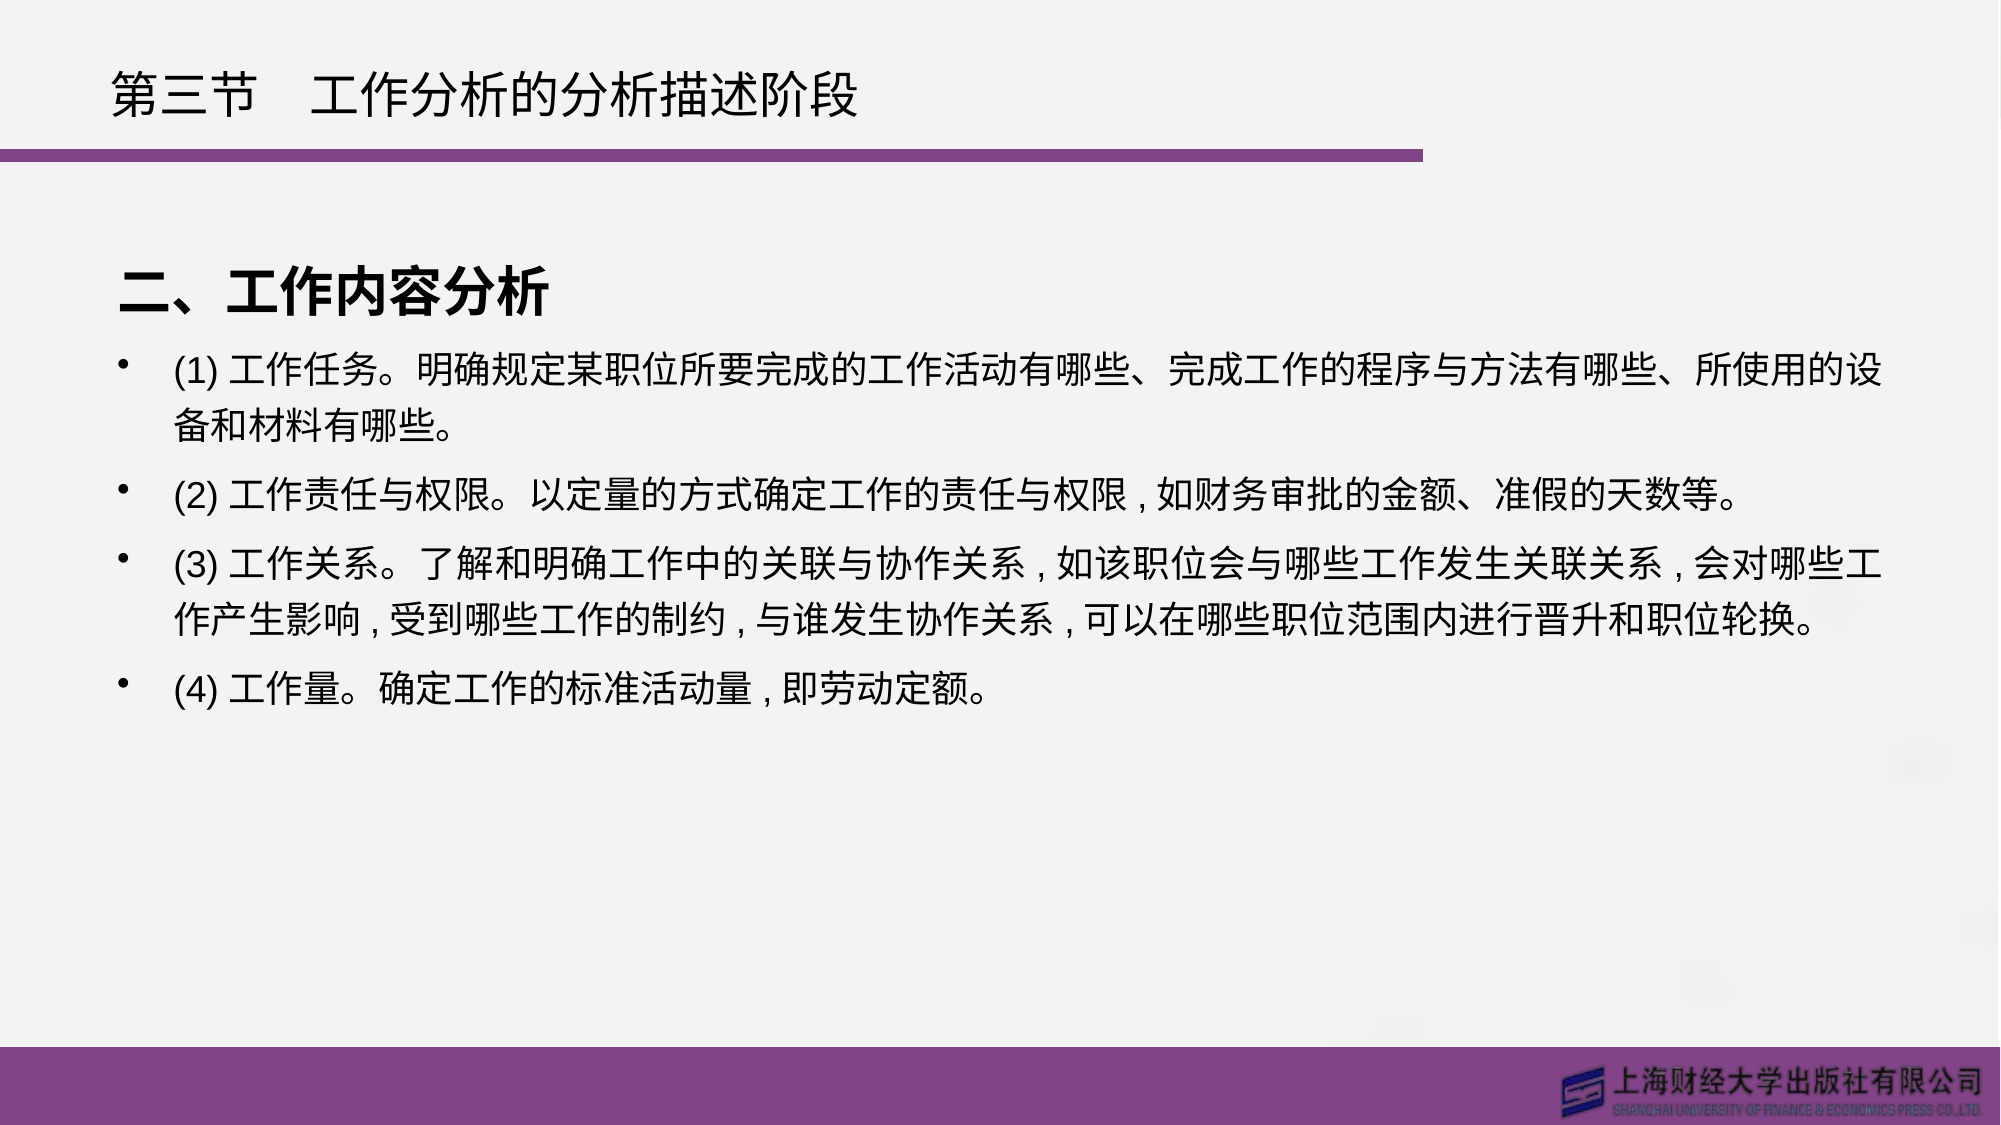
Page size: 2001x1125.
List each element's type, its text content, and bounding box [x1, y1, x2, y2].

list 二、工作内容分析 (1)工作任务。明确规定某职位所要完成的工作活动有哪些、完成工作的程序与方法有哪些、所使用的设备和材料有哪些。 (2)工作责任与权限。以定量的方式确定工作的责任与权限,如财务审批的金额、准假的天数等。 (3)工作关系。了解和明确工作中的关联与协作关系,如该职位会与哪些工作发生关联关系,会对哪些工作产生影响,受到哪些工作的制约,与谁发生协作关系,可以在哪些职位范围内进行晋升和职位轮换。 (4)工作量。确定工作的标准活动量,即劳动定额。 [102, 233, 1898, 1032]
title 第三节 工作分析的分析描述阶段 [94, 42, 1451, 146]
picture [0, 0, 2001, 1125]
